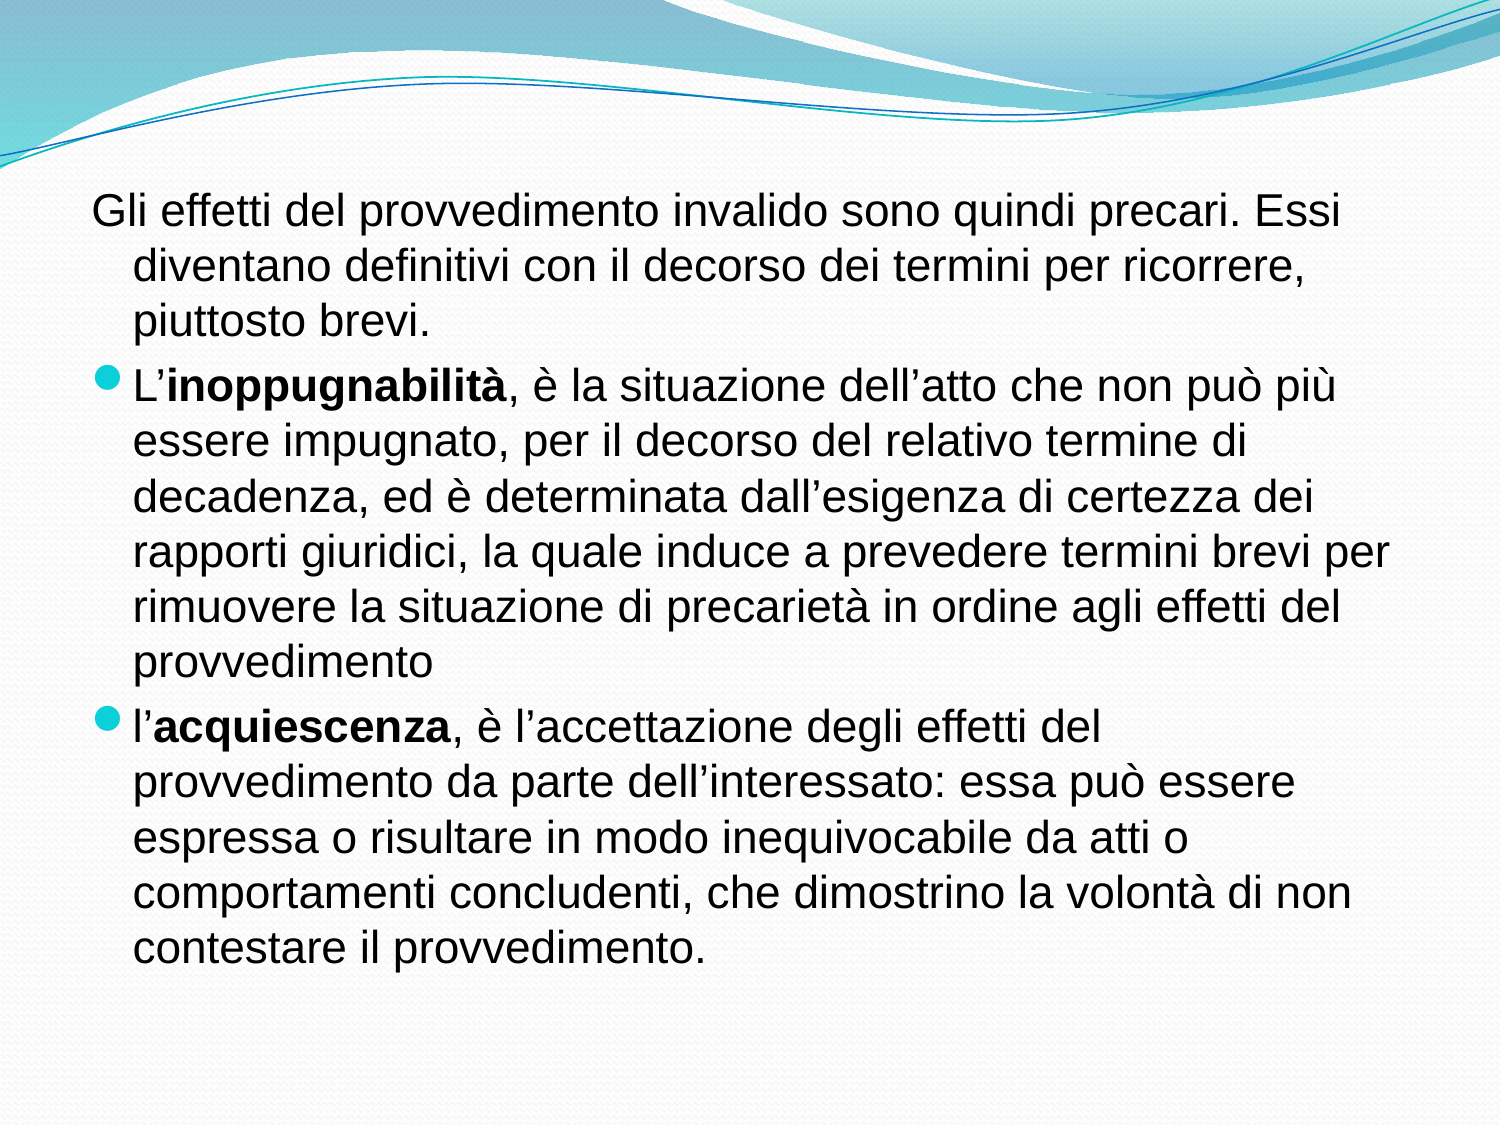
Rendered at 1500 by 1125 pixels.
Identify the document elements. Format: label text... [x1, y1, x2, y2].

list Gli effetti del provvedimento invalido sono quindi precari. Essi diventano definitivi con il decorso dei termini per ricorrere, piuttosto brevi. L’inoppugnabilità, è la situazione dell’atto che non può più essere impugnato, per il decorso del relativo termine di decadenza, ed è determinata dall’esigenza di certezza dei rapporti giuridici, la quale induce a prevedere termini brevi per rimuovere la situazione di precarietà in ordine agli effetti del provvedimento l’acquiescenza, è l’accettazione degli effetti del provvedimento da parte dell’interessato: essa può essere espressa o risultare in modo inequivocabile da atti o comportamenti concludenti, che dimostrino la volontà di non contestare il provvedimento. [76, 172, 1427, 988]
